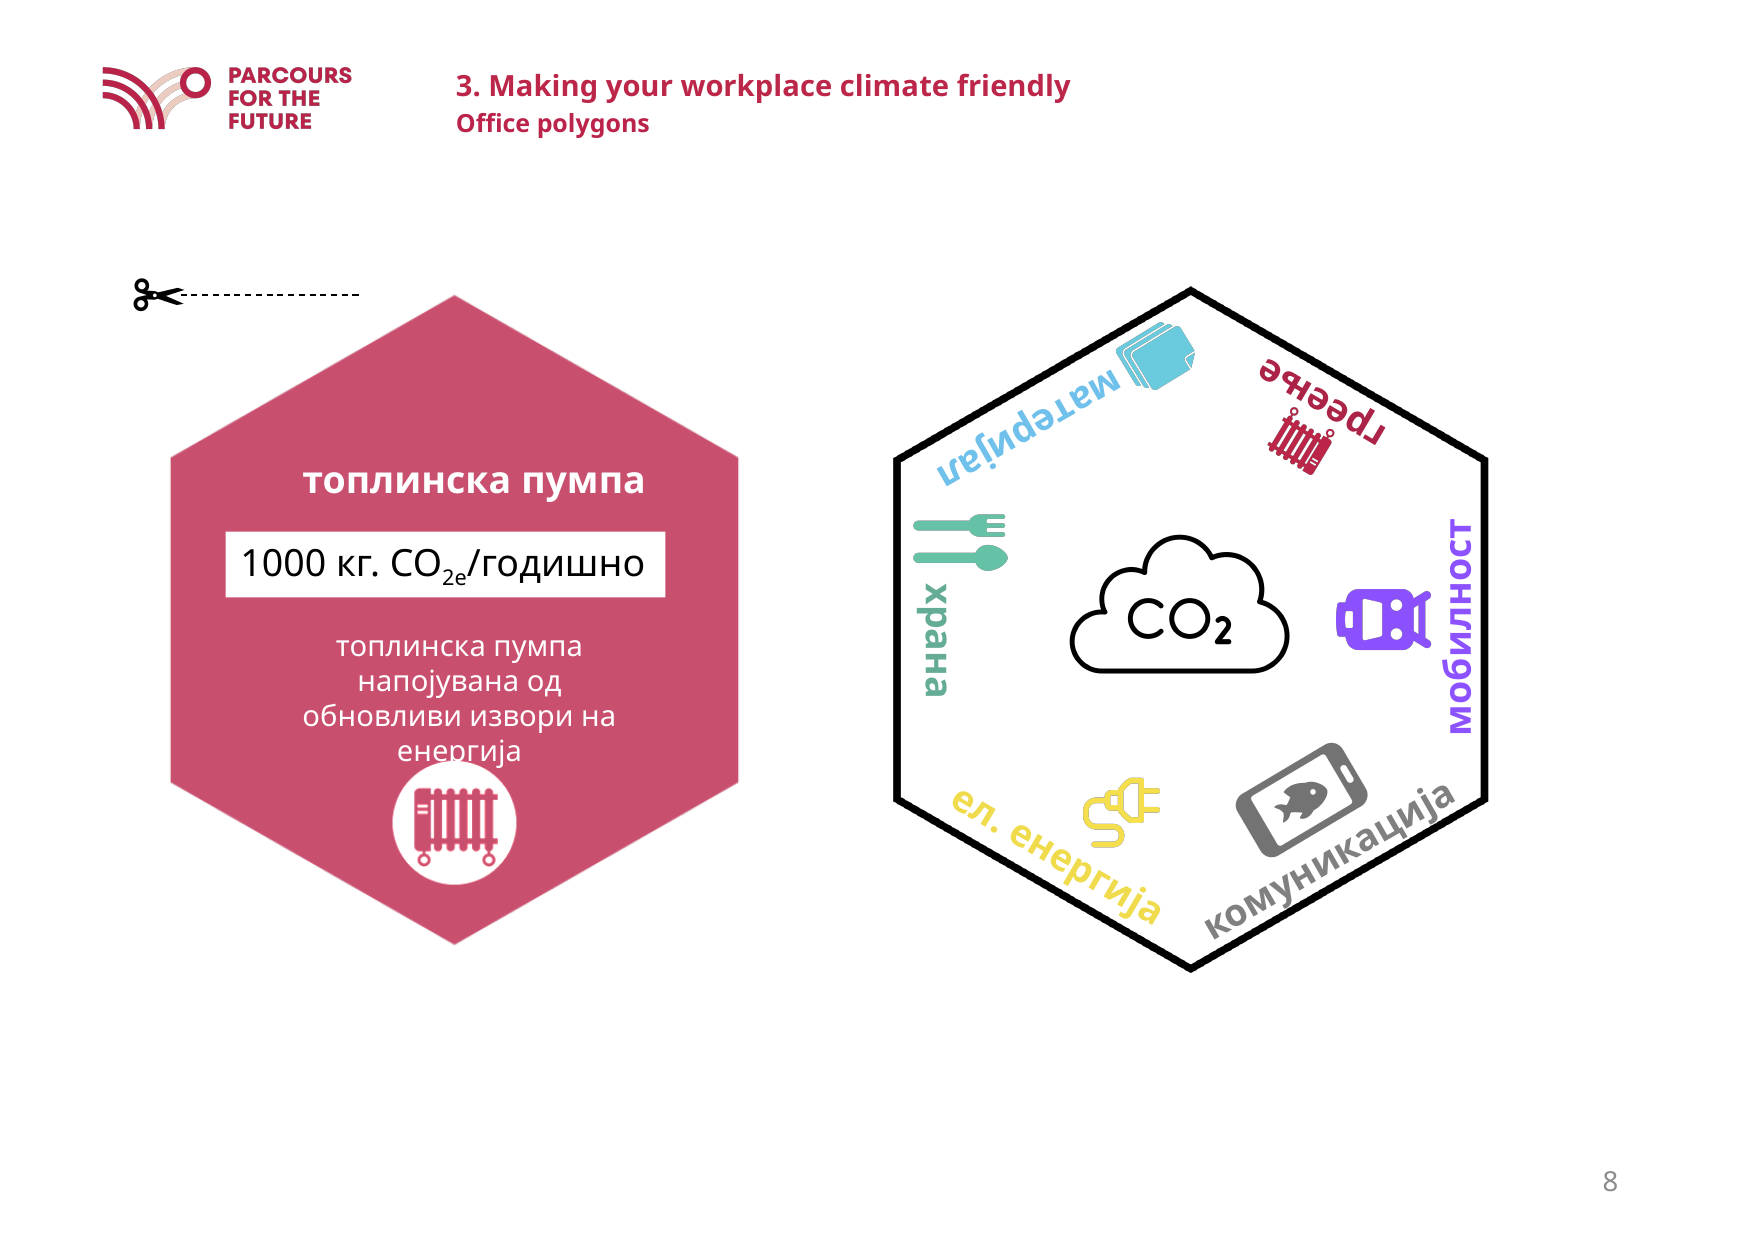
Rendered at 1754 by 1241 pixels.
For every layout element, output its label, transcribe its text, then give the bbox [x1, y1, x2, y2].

slide_number 8 [1238, 1149, 1634, 1216]
picture [67, 33, 387, 163]
picture [49, 213, 1534, 1026]
